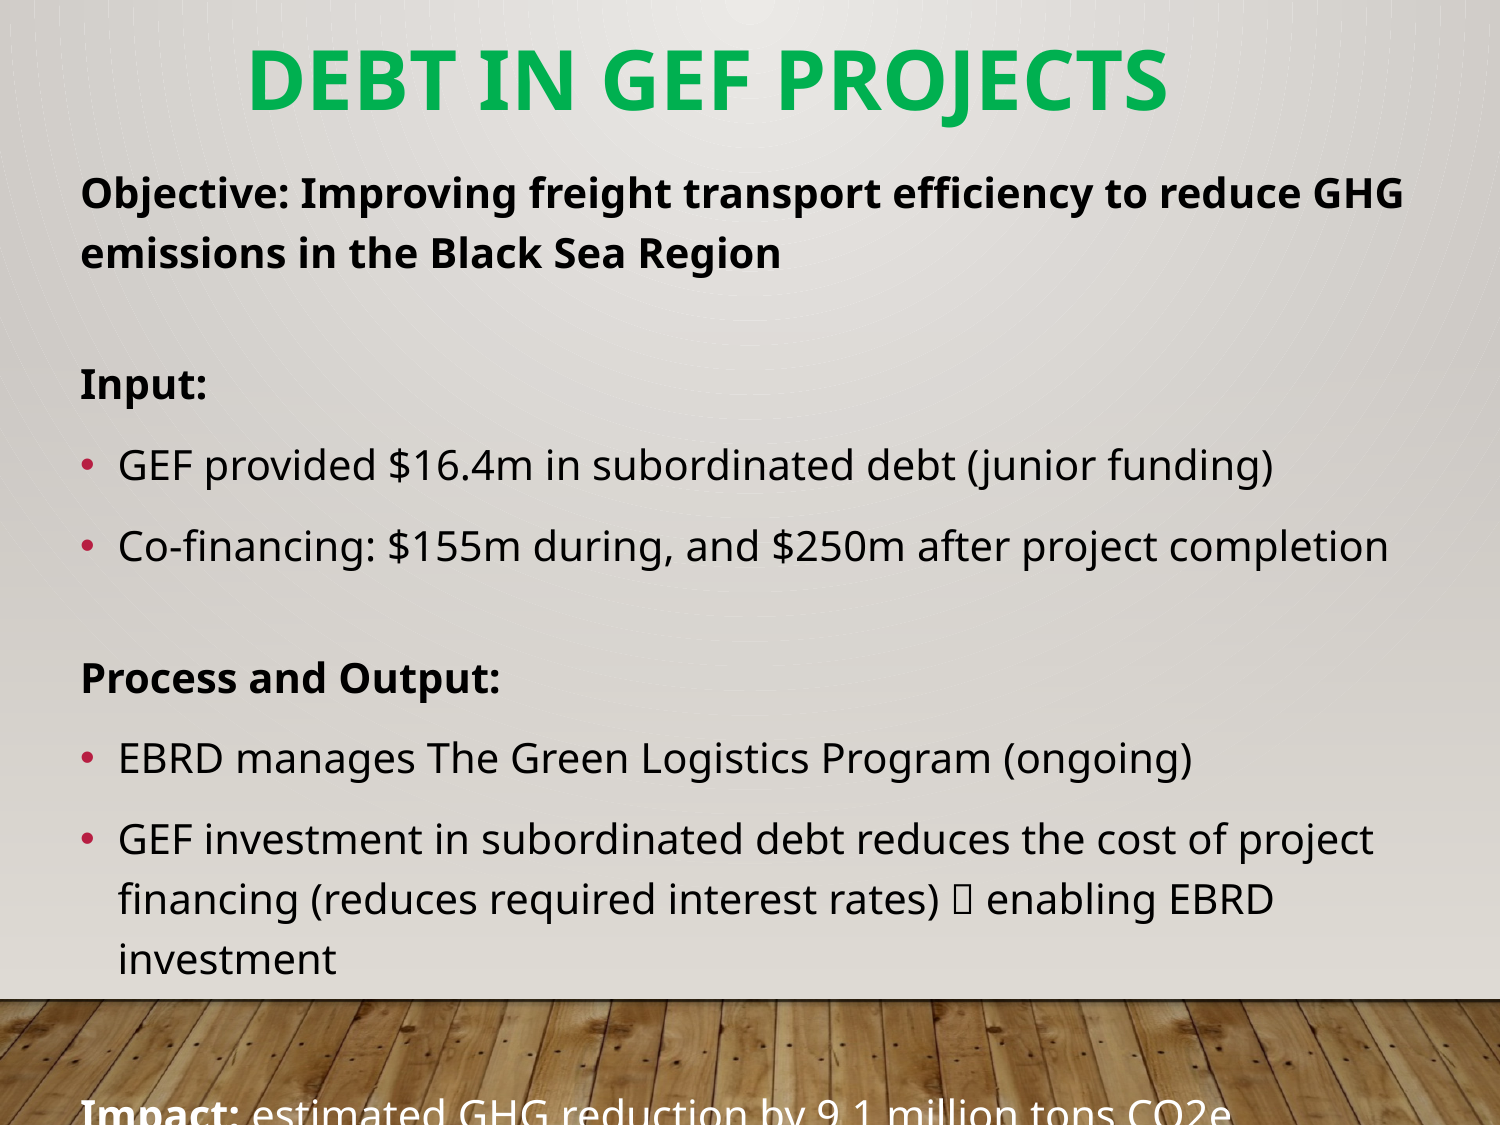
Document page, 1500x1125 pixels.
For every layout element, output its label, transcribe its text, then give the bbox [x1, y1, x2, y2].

list Objective: Improving freight transport efficiency to reduce GHG emissions in the Black Sea Region Input: GEF provided $16.4m in subordinated debt (junior funding) Co-financing: $155m during, and $250m after project completion Process and Output: EBRD manages The Green Logistics Program (ongoing) GEF investment in subordinated debt reduces the cost of project financing (reduces required interest rates)  enabling EBRD investment Impact: estimated GHG reduction by 9.1 million tons CO2e [64, 149, 1447, 979]
picture [0, 999, 1500, 1125]
title Debt in GEF projects [230, 30, 1309, 204]
